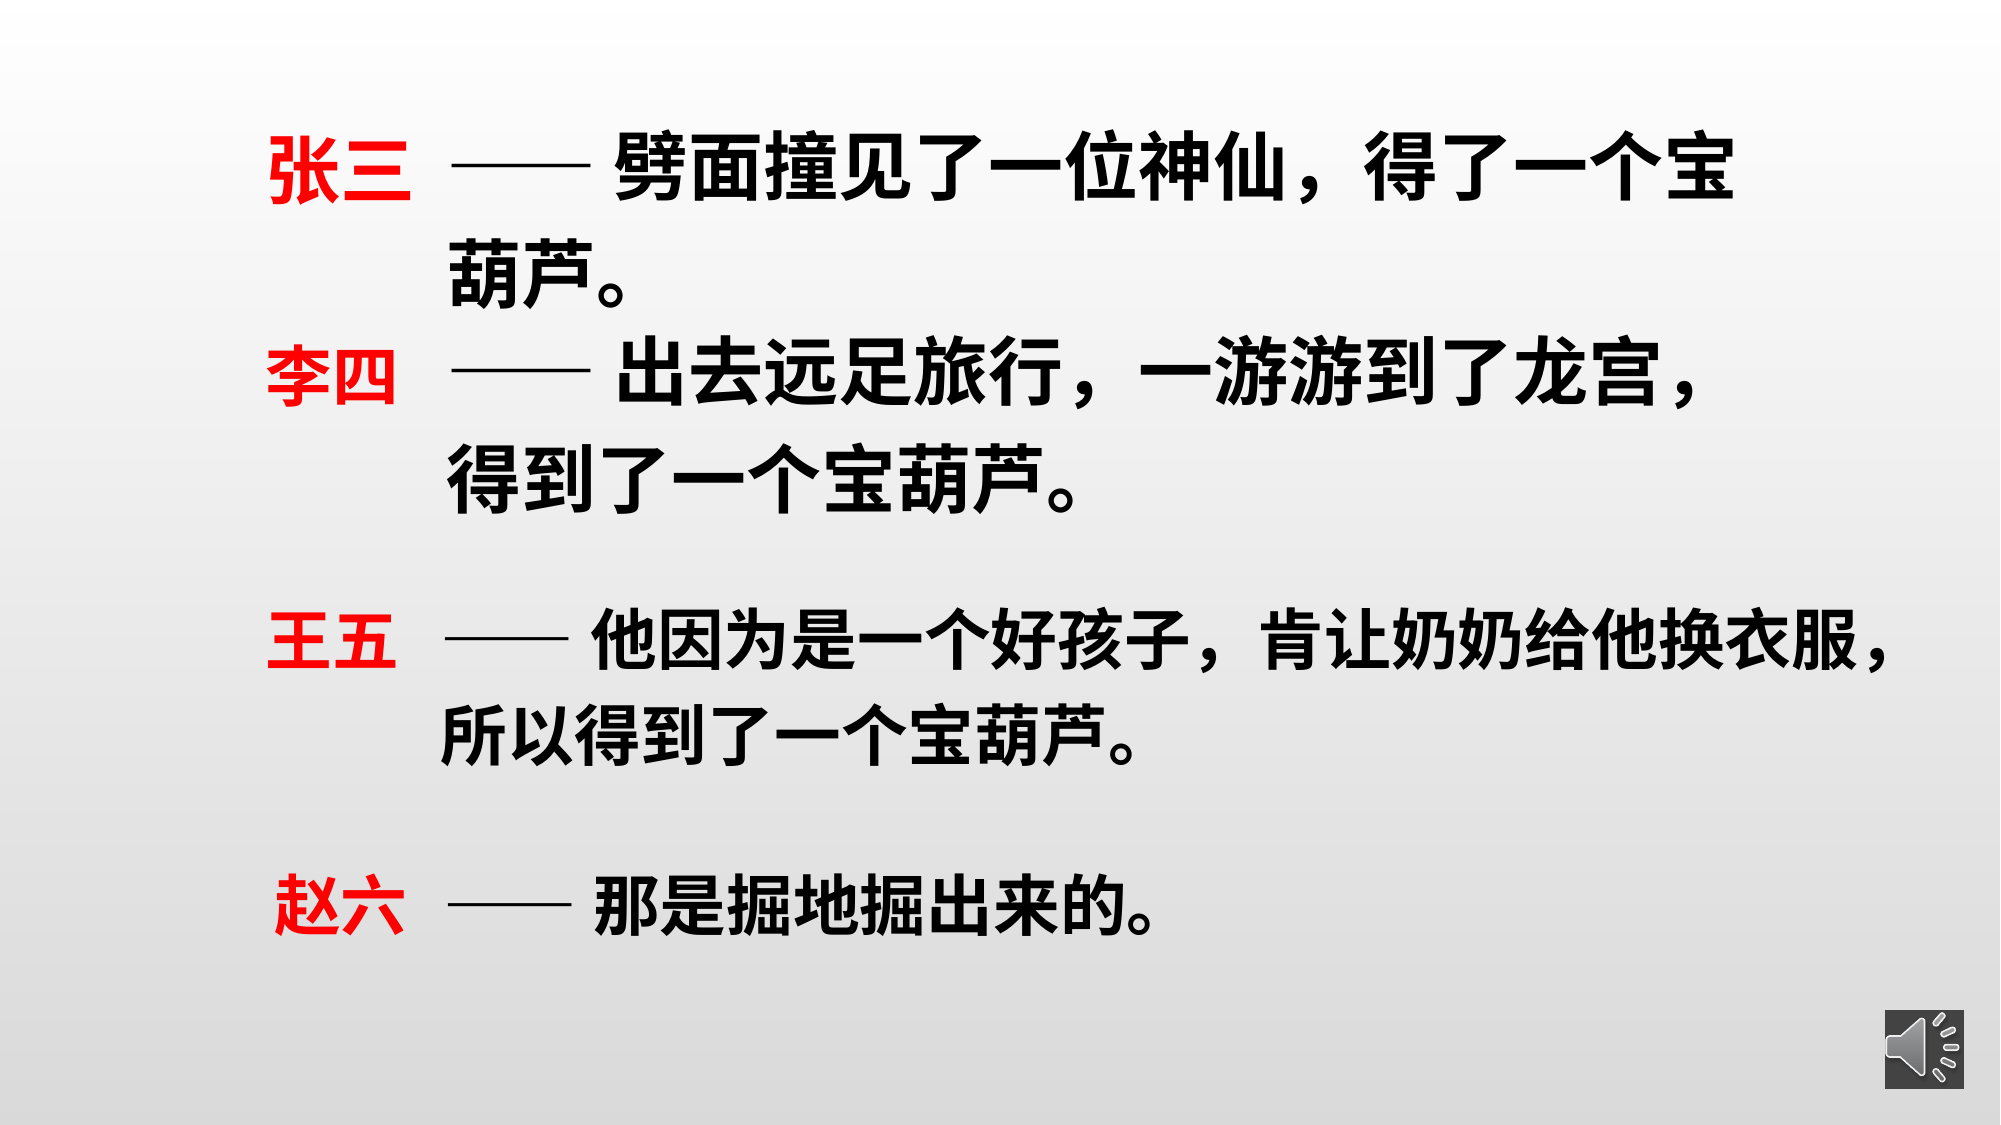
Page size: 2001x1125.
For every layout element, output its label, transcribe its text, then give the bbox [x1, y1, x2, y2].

text_box ——劈面撞见了一位神仙，得了一个宝葫芦。 [431, 94, 1765, 299]
text_box ——那是掘地掘出来的。 [428, 855, 1209, 951]
text_box 李四 [251, 327, 415, 422]
text_box 张三 [251, 116, 431, 222]
text_box 王五 [251, 591, 415, 687]
picture [1884, 1009, 1965, 1090]
text_box 赵六 [259, 855, 423, 951]
text_box ——他因为是一个好孩子，肯让奶奶给他换衣服， 所以得到了一个宝葫芦。 [426, 574, 1941, 781]
text_box ——出去远足旅行，一游游到了龙宫，得到了一个宝葫芦。 [431, 299, 1765, 531]
